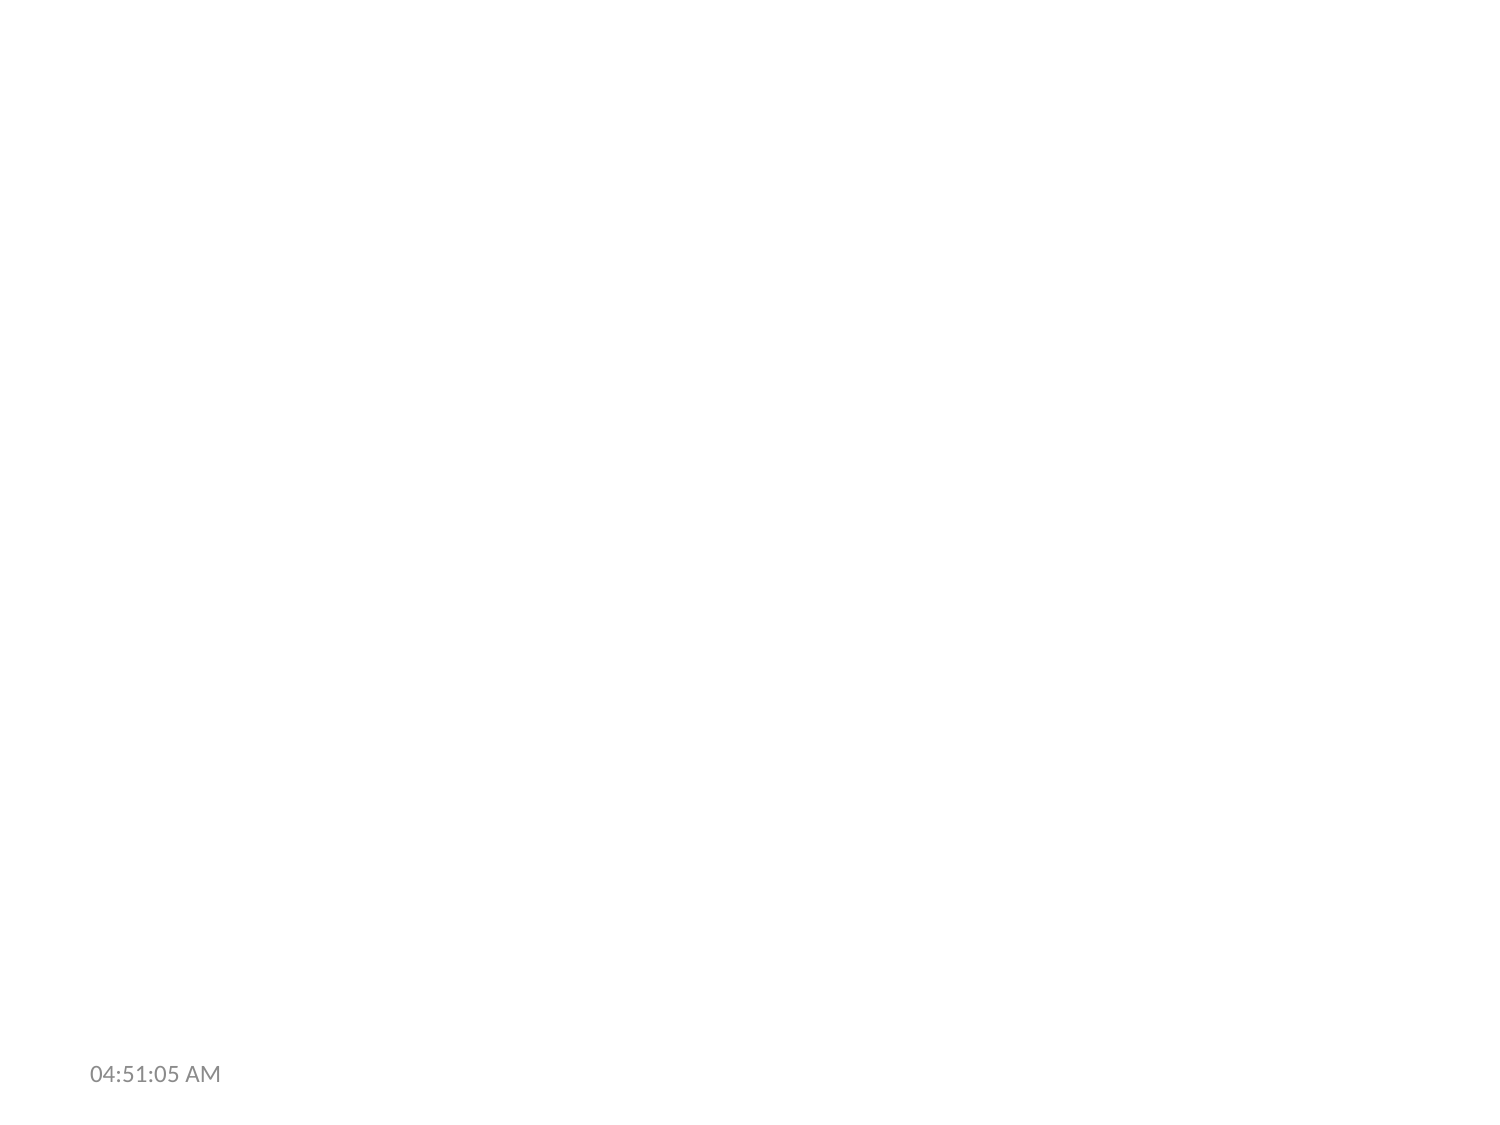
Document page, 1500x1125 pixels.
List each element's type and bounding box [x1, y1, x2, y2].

slide_number [75, 1042, 425, 1103]
